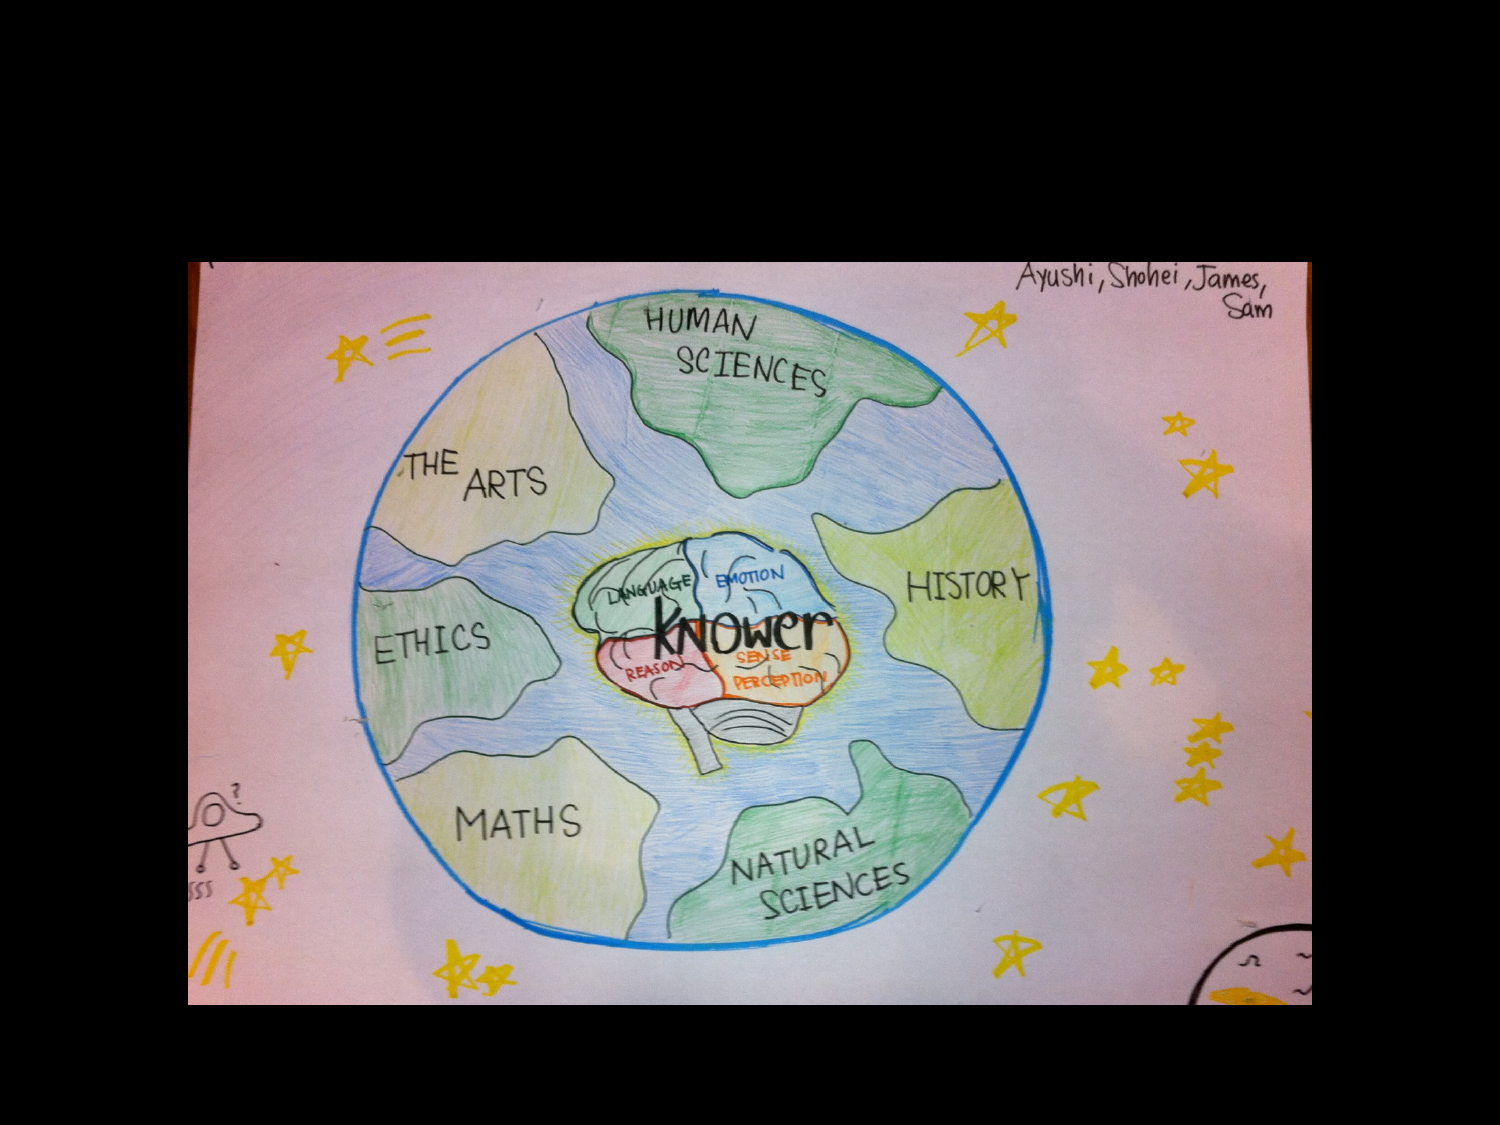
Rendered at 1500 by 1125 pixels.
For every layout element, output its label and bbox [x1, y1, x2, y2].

list [188, 262, 1312, 1006]
